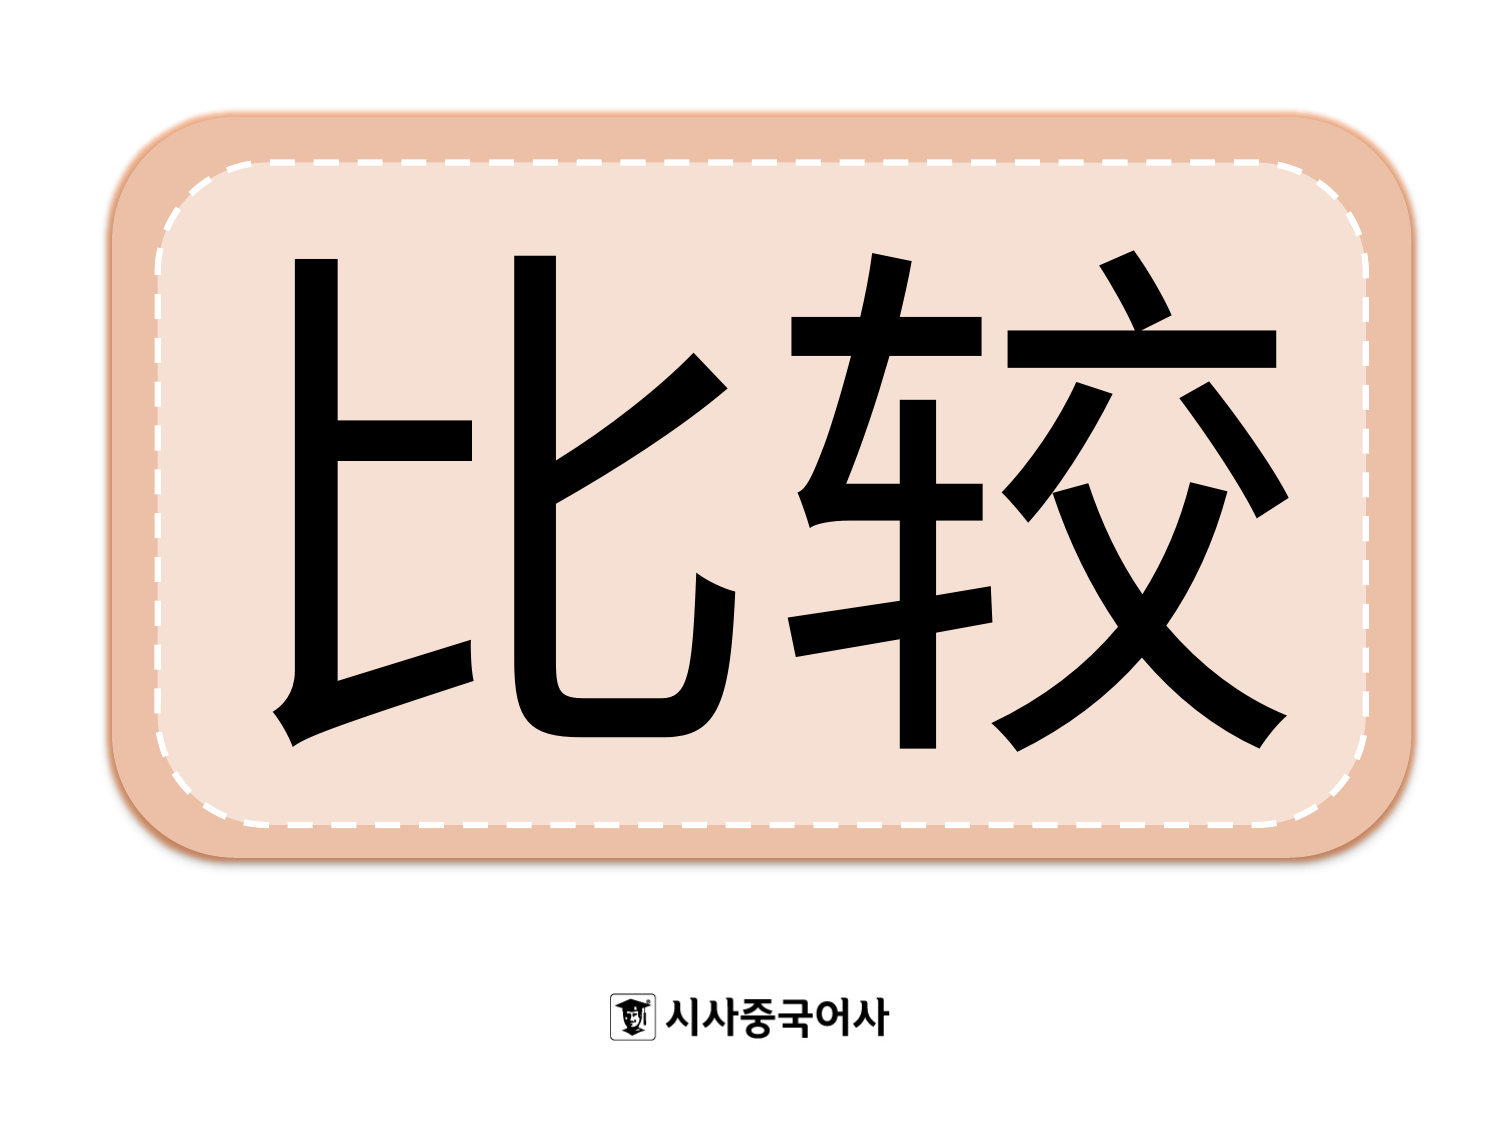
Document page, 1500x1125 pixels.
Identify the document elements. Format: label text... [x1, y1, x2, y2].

picture [602, 987, 898, 1047]
text_box 比较 [162, 160, 1371, 824]
